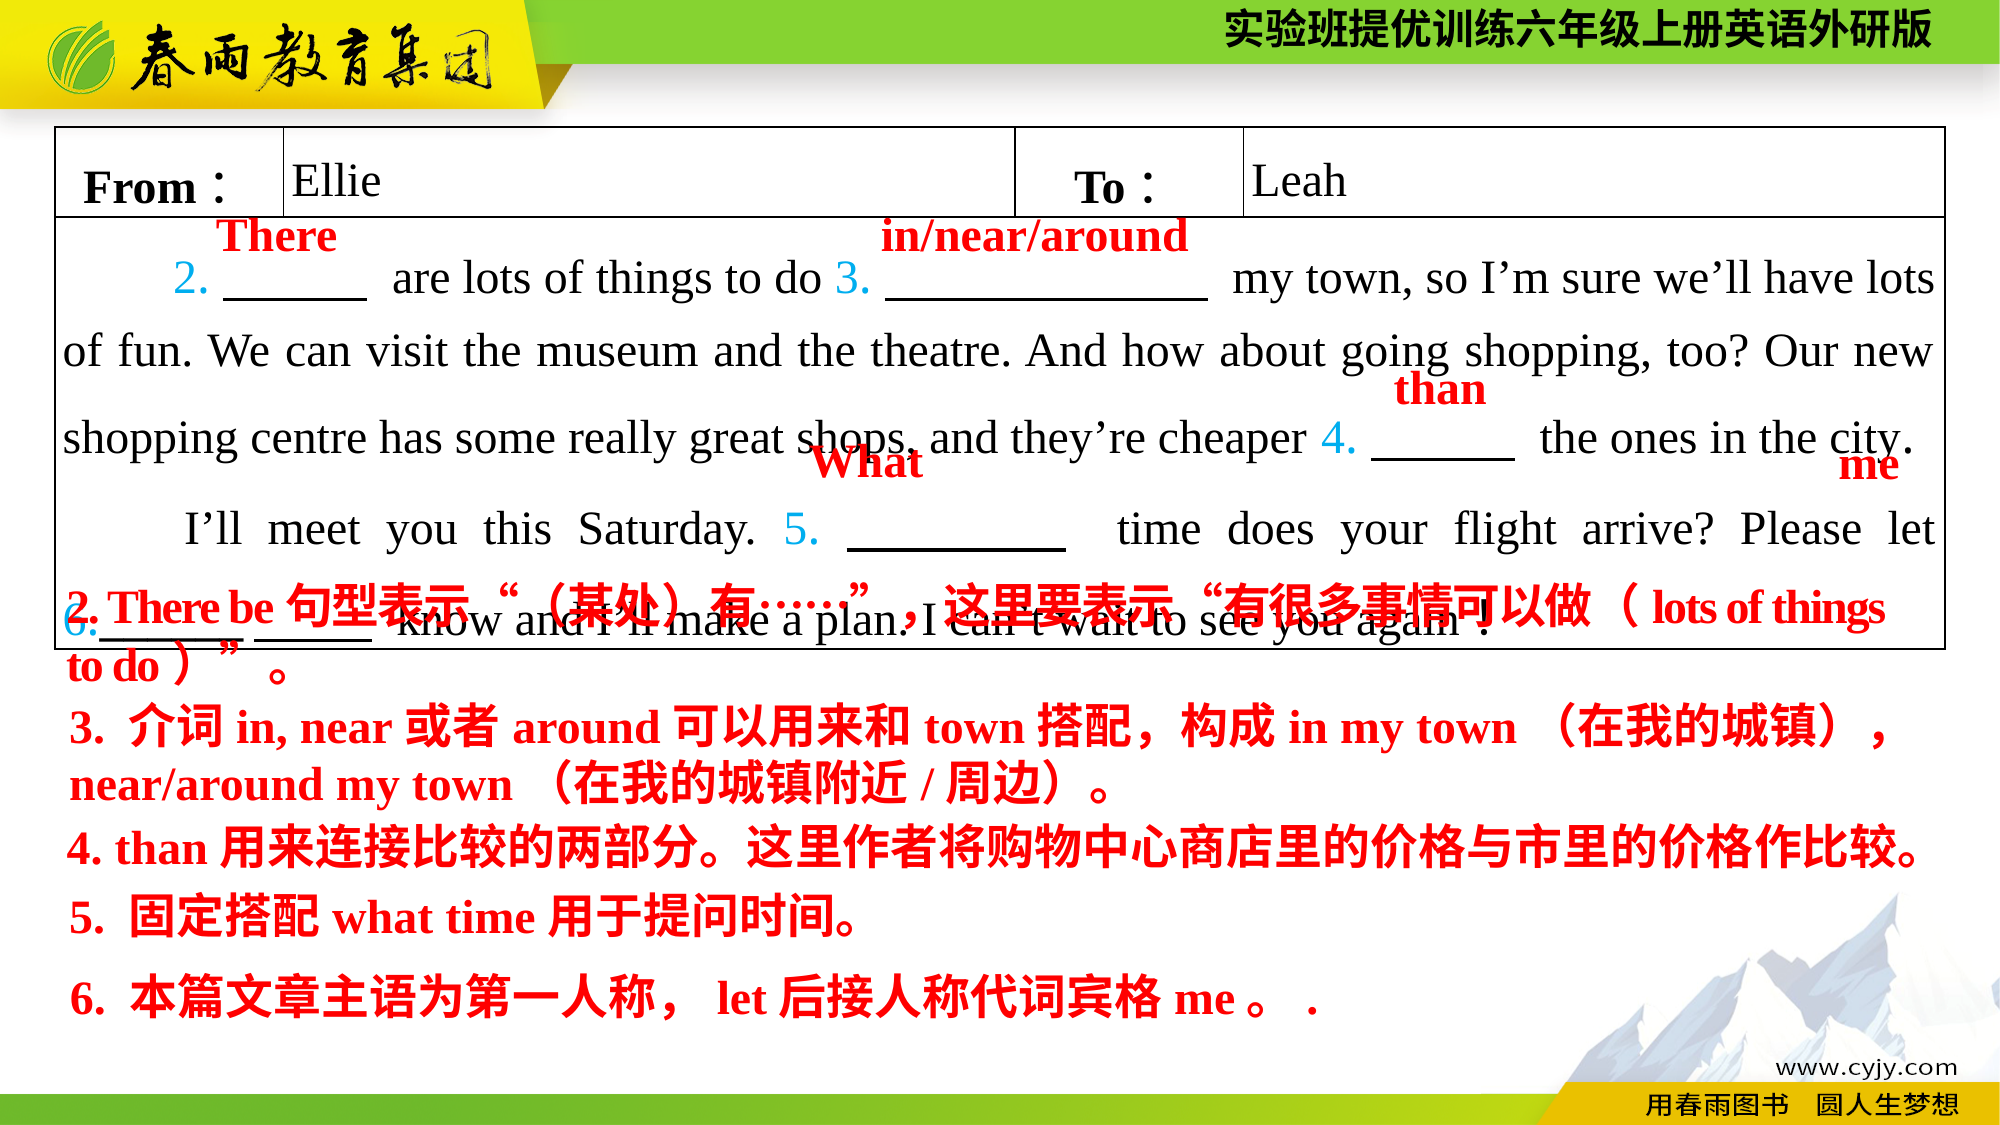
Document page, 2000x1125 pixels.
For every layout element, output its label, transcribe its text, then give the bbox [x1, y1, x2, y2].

text_box 4. than用来连接比较的两部分。这里作者将购物中心商店里的价格与市里的价格作比较。 [51, 809, 2000, 882]
text_box 2. There be句型表示“（某处）有……”，这里要表示“有很多事情可以做（lots of things to do）”。 [51, 568, 1936, 699]
table_header Leah [1244, 128, 1944, 216]
text_box 3. 介词in, near或者around可以用来和town搭配，构成in my town（在我的城镇），near/around my town（在我的城镇附近/周边）。 [54, 687, 1939, 809]
table_cell 2. are lots of things to do 3. my town, so I’m sure we’ll have lots of fun. We can visit the museum and the theatre. And how about going shopping, too? Our new shopping centre has some really great shops, and they’re cheaper 4. the ones in the city. I’ll meet you this Saturday. 5. time does your flight arrive? Please let 6.______ know and I’ll make a plan. I can’t wait to see you again！ [56, 218, 1944, 648]
text_box There [201, 196, 390, 269]
table_header From： [56, 128, 283, 216]
list 6. 本篇文章主语为第一人称，let后接人称代词宾格me。. [54, 951, 1939, 1028]
picture [0, 0, 2000, 1125]
table_header Ellie [284, 128, 1014, 216]
text_box 5. 固定搭配what time用于提问时间。 [54, 877, 1939, 951]
text_box than [1378, 349, 1541, 422]
text_box in/near/around [866, 196, 1284, 269]
text_box me [1823, 424, 1943, 497]
table_header To： [1016, 128, 1243, 196]
text_box What [793, 422, 972, 495]
